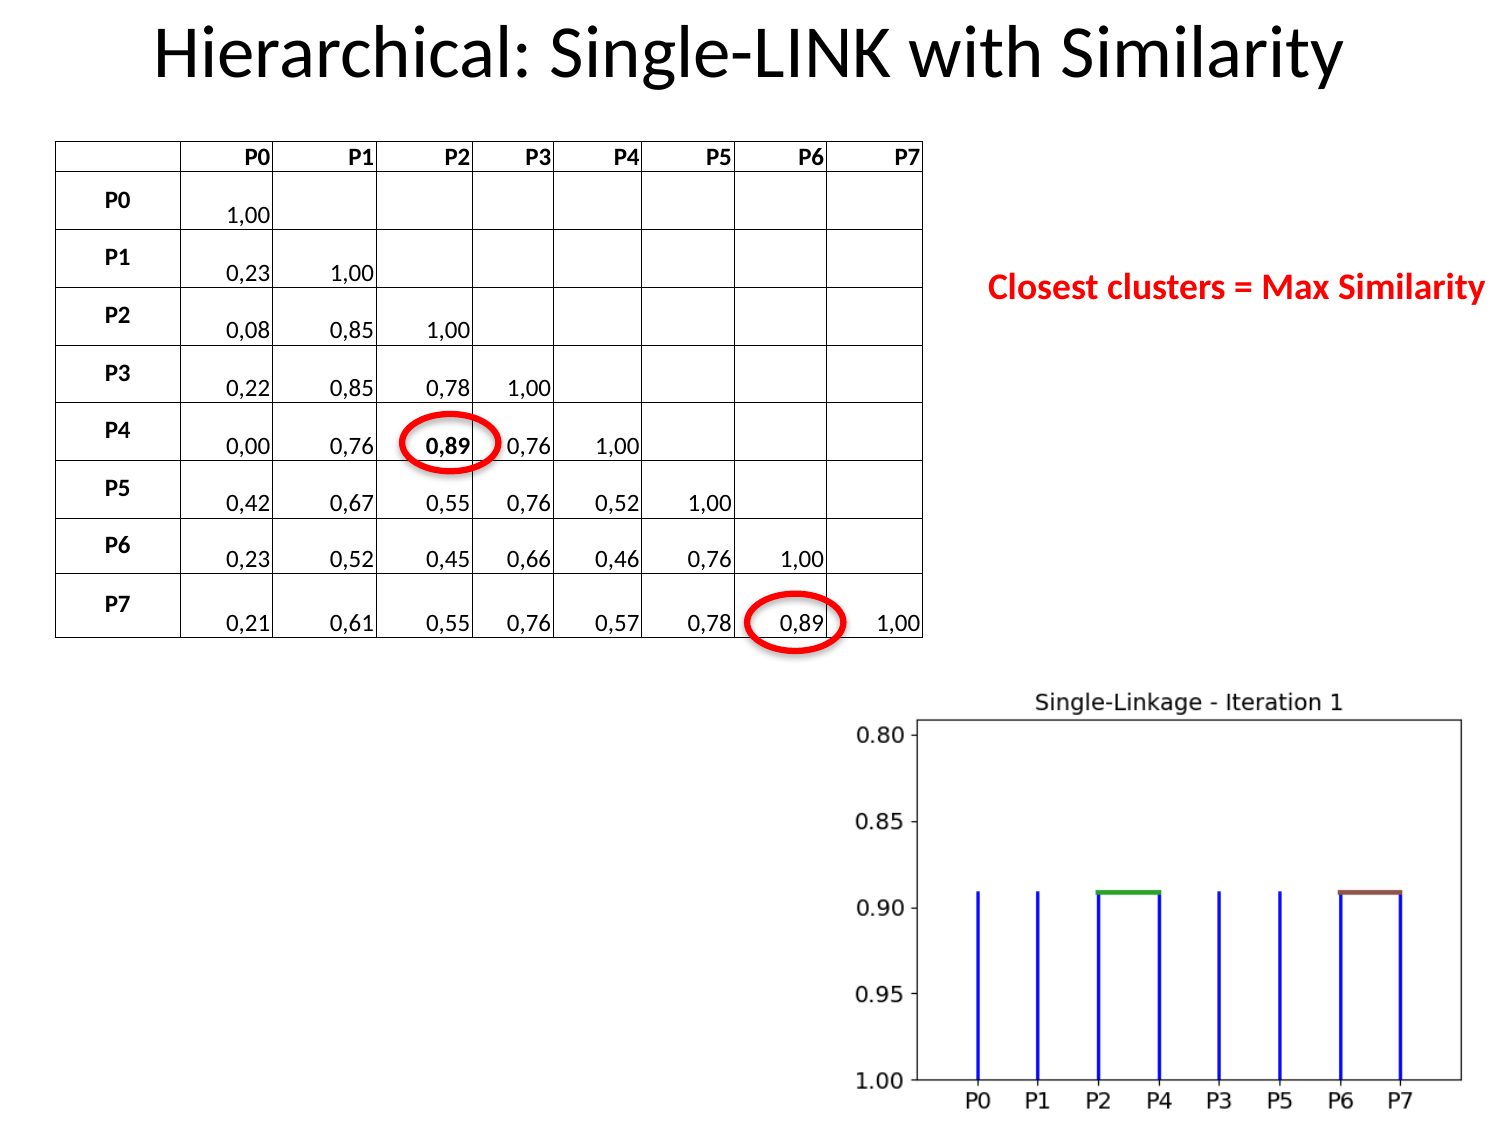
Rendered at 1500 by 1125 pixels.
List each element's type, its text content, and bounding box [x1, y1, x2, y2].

table_cell 0,85 [273, 288, 376, 345]
table_cell 1,00 [273, 230, 376, 287]
table_cell 1,00 [554, 403, 641, 460]
table_cell 0,23 [181, 230, 272, 287]
table_cell 0,46 [554, 519, 641, 573]
table_cell 0,67 [273, 461, 376, 518]
table_header P1 [273, 142, 376, 171]
table_cell [642, 288, 734, 345]
table_cell 1,00 [735, 519, 826, 573]
table_cell [735, 230, 826, 287]
table_cell 0,42 [181, 461, 272, 518]
title Hierarchical: Single-LINK with Similarity [75, 0, 1425, 99]
table_cell [473, 288, 553, 345]
table_cell 0,55 [377, 574, 472, 637]
table_cell 0,55 [377, 461, 472, 518]
table_header P3 [473, 142, 553, 171]
table_cell 1,00 [181, 172, 272, 229]
table_cell [273, 172, 376, 229]
table_cell 0,22 [181, 346, 272, 402]
table_cell 0,61 [273, 574, 376, 637]
table_cell [827, 403, 922, 460]
table_cell [735, 461, 826, 518]
table_cell [735, 346, 826, 402]
table_cell [554, 172, 641, 229]
table_cell P2 [56, 288, 180, 345]
table_header P0 [181, 142, 272, 171]
table_cell 0,89 [377, 403, 472, 460]
table_cell 0,76 [473, 403, 553, 460]
table_cell 0,89 [735, 574, 826, 637]
table_cell 0,78 [377, 346, 472, 402]
table_cell 0,76 [273, 403, 376, 460]
table_cell 1,00 [827, 574, 922, 637]
table_cell 1,00 [473, 346, 553, 402]
table_header P7 [827, 142, 922, 171]
table_cell P7 [56, 574, 180, 637]
table_cell [642, 172, 734, 229]
table_cell [735, 288, 826, 345]
table_cell [642, 346, 734, 402]
table_cell 0,78 [642, 574, 734, 637]
table_cell P0 [56, 172, 180, 229]
table_header P6 [735, 142, 826, 171]
table_cell P5 [56, 461, 180, 518]
table_cell 0,76 [642, 519, 734, 573]
table_cell 0,08 [181, 288, 272, 345]
table_cell P4 [56, 403, 180, 460]
table_cell 0,76 [473, 574, 553, 637]
table_cell [377, 172, 472, 229]
table_cell [827, 230, 922, 287]
table_cell 0,00 [181, 403, 272, 460]
table_cell [473, 230, 553, 287]
table_cell [377, 230, 472, 287]
table_cell 0,23 [181, 519, 272, 573]
table_cell [827, 172, 922, 229]
table_cell 1,00 [642, 461, 734, 518]
table_cell P6 [56, 519, 180, 573]
table_header P2 [377, 142, 472, 171]
table_cell [827, 519, 922, 573]
text_box [746, 592, 845, 652]
picture [843, 680, 1476, 1125]
table_cell [735, 172, 826, 229]
table_cell 0,85 [273, 346, 376, 402]
table_cell P1 [56, 230, 180, 287]
table_cell [827, 288, 922, 345]
table_cell [554, 346, 641, 402]
table_cell [827, 346, 922, 402]
table_cell 0,52 [554, 461, 641, 518]
text_box Closest clusters = Max Similarity [973, 254, 1500, 315]
table_cell [642, 403, 734, 460]
table_cell 0,52 [273, 519, 376, 573]
table_cell 0,66 [473, 519, 553, 573]
table_cell [735, 403, 826, 460]
table_cell 0,76 [473, 461, 553, 518]
table_cell [554, 288, 641, 345]
table_cell 1,00 [377, 288, 472, 345]
text_box [401, 413, 500, 473]
table_cell [642, 230, 734, 287]
table_cell [554, 230, 641, 287]
table_header P4 [554, 142, 641, 171]
table_header [56, 142, 180, 171]
table_cell P3 [56, 346, 180, 402]
table_header P5 [642, 142, 734, 171]
table_cell 0,21 [181, 574, 272, 637]
table_cell 0,57 [554, 574, 641, 637]
table_cell 0,45 [377, 519, 472, 573]
table_cell [827, 461, 922, 518]
table_cell [473, 172, 553, 229]
